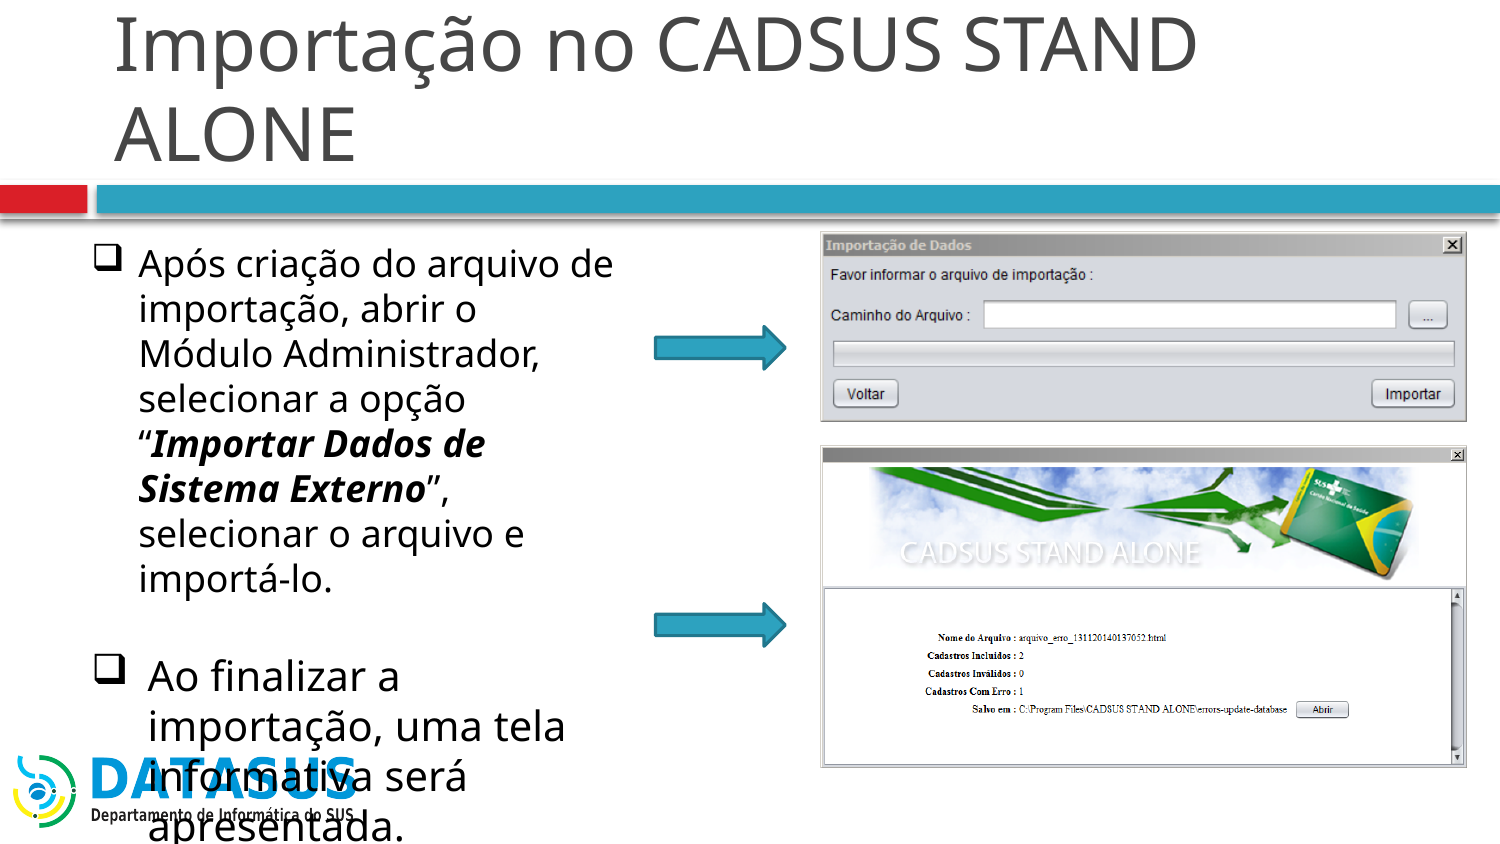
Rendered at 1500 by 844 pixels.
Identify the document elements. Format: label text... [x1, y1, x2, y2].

text_box [653, 325, 787, 371]
picture [13, 755, 76, 828]
picture [820, 445, 1468, 769]
picture [820, 230, 1467, 423]
text_box [653, 602, 787, 648]
text_box Após criação do arquivo de importação, abrir o Módulo Administrador, selecionar a opção “Importar Dados de Sistema Externo”, selecionar o arquivo e importá-lo. Ao finalizar a importação, uma tela informativa será apresentada. [76, 232, 632, 844]
title Importação no CADSUS STAND ALONE [99, 19, 1438, 185]
